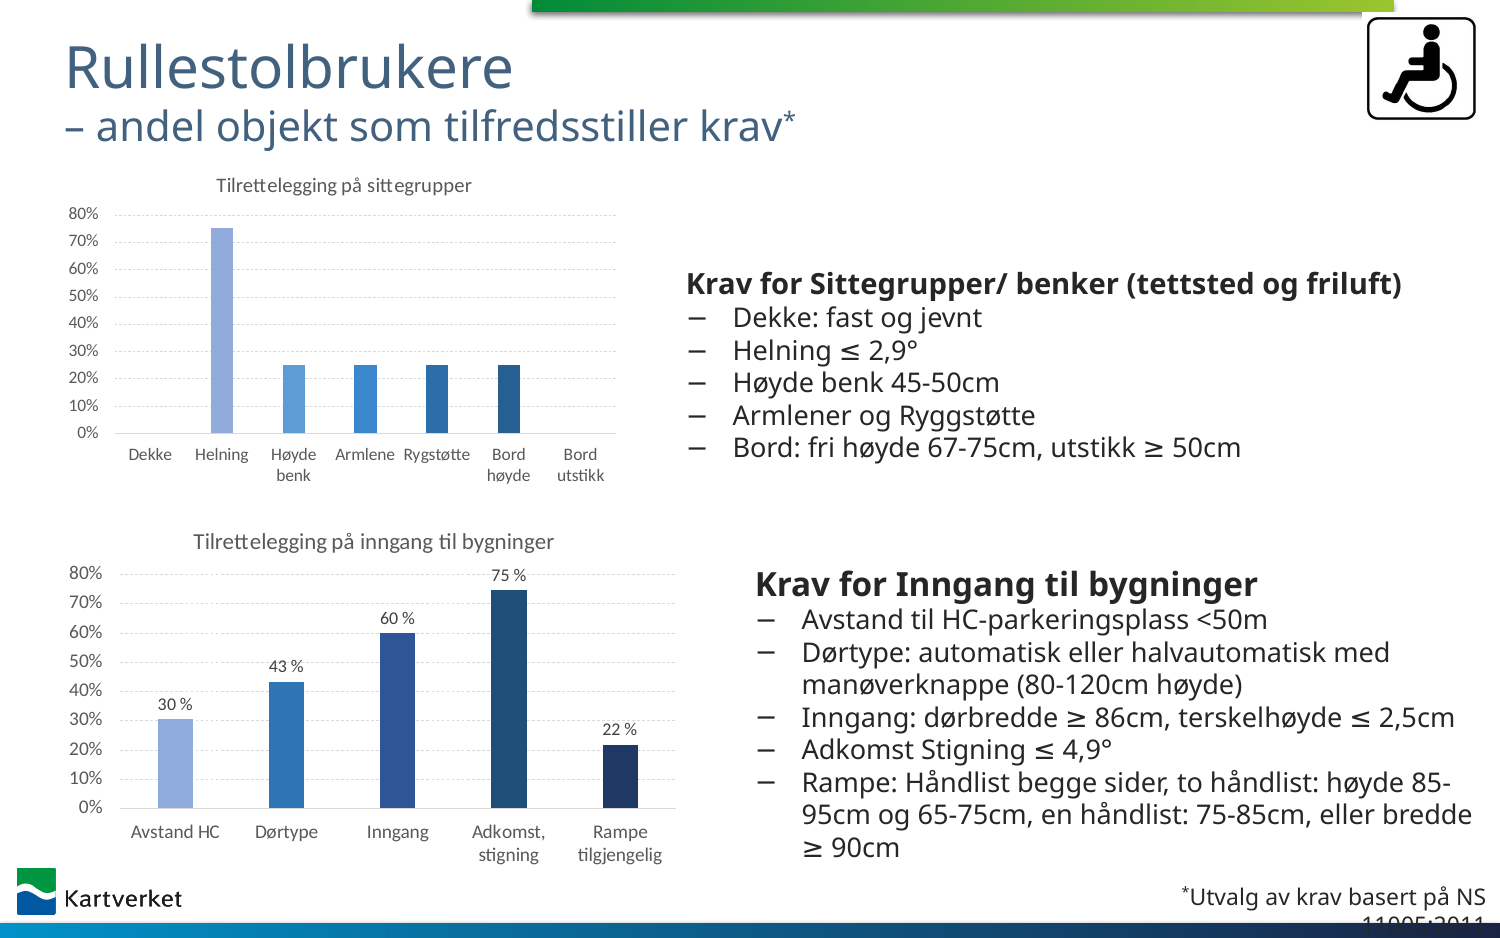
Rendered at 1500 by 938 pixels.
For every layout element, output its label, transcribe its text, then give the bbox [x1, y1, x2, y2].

picture [1362, 12, 1481, 126]
text_box *Utvalg av krav basert på NS 11005:2011 [1068, 873, 1500, 938]
text_box Rullestolbrukere – andel objekt som tilfredsstiller krav* [49, 25, 1431, 158]
picture [62, 166, 626, 492]
text_box Krav for Sittegrupper/ benker (tettsted og friluft) Dekke: fast og jevnt Helning ≤ 2,9° Høyde benk 45-50cm Armlener og Ryggstøtte Bord: fri høyde 67-75cm, utstikk ≥ 50cm [670, 258, 1418, 471]
text_box Krav for Inngang til bygninger Avstand til HC-parkeringsplass <50m Dørtype: automatisk eller halvautomatisk med manøverknappe (80-120cm høyde) Inngang: dørbredde ≥ 86cm, terskelhøyde ≤ 2,5cm Adkomst Stigning ≤ 4,9° Rampe: Håndlist begge sider, to håndlist: høyde 85-95cm og 65-75cm, en håndlist: 75-85cm, eller bredde ≥ 90cm [740, 555, 1491, 870]
picture [62, 520, 687, 874]
